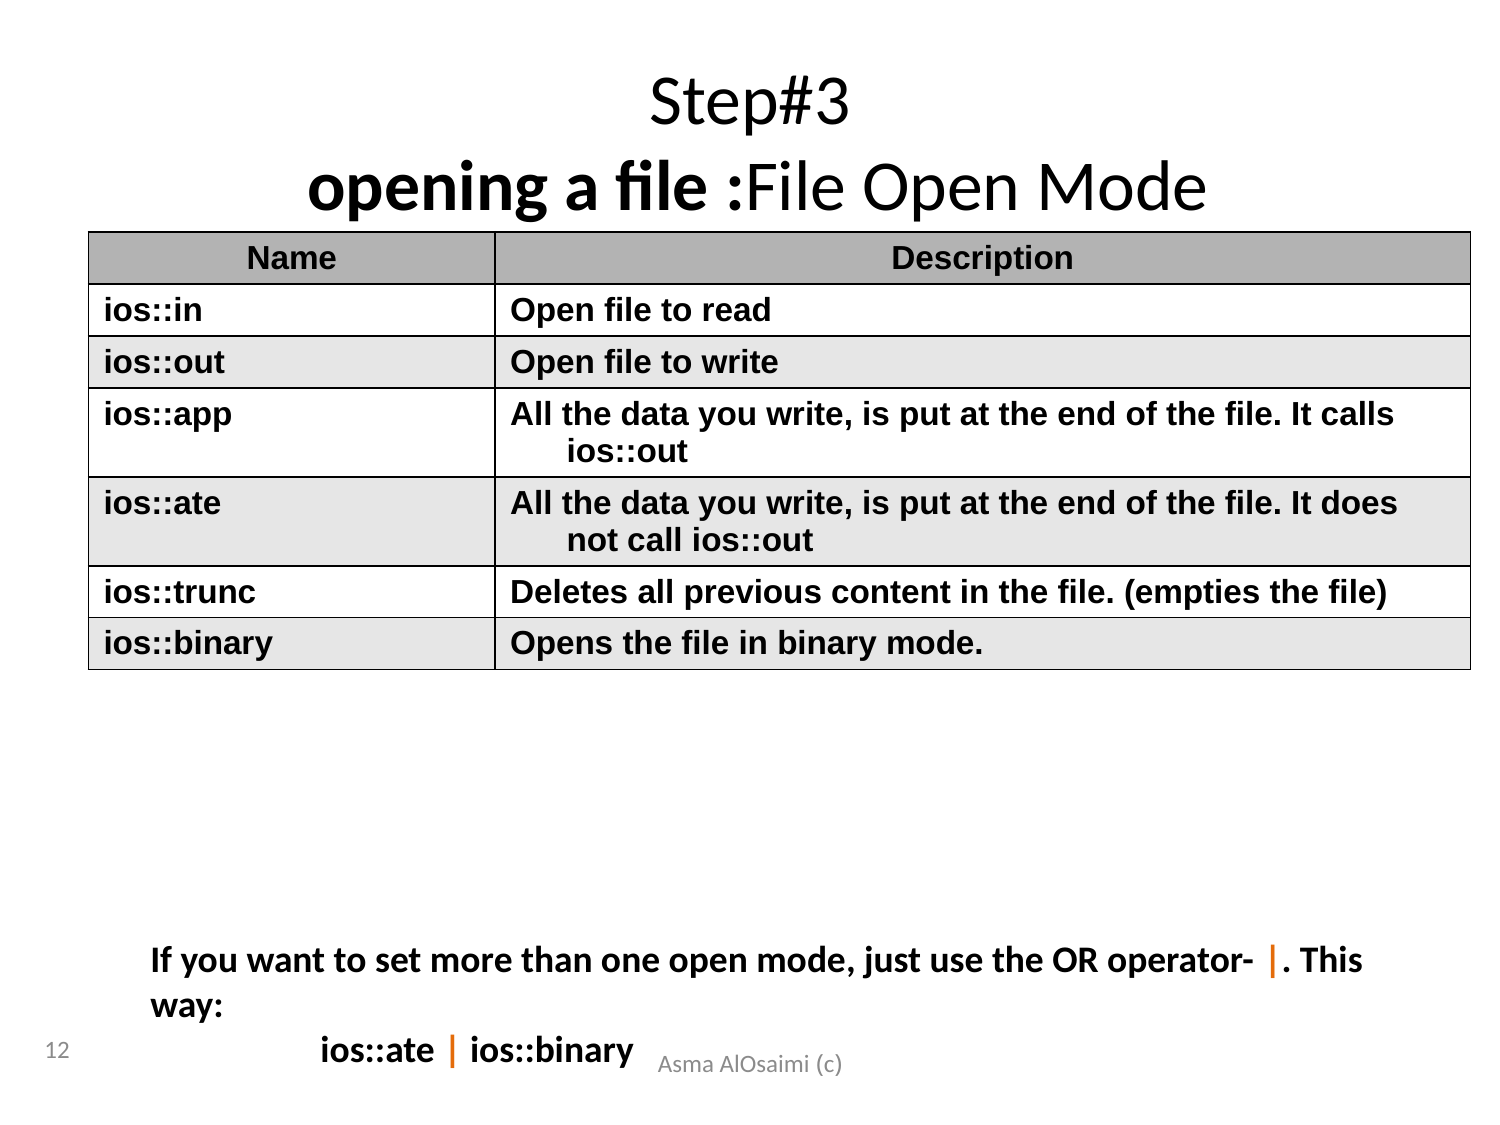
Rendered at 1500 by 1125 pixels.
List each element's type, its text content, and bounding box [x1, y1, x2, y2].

table_header Name [89, 233, 494, 283]
table_cell Open file to write [496, 337, 1470, 387]
text_box If you want to set more than one open mode, just use the OR operator- |. This way: ios::ate | ios::binary [135, 928, 1388, 1078]
table_cell ios::out [89, 337, 494, 387]
table_cell Deletes all previous content in the file. (empties the file) [496, 567, 1470, 617]
table_cell ios::trunc [89, 567, 494, 617]
table_cell Opens the file in binary mode. [496, 618, 1470, 669]
table_header Description [496, 233, 1470, 283]
title Step#3 opening a file :File Open Mode [75, 45, 1425, 233]
table_cell ios::ate [89, 478, 494, 565]
table_cell All the data you write, is put at the end of the file. It does not call ios::out [496, 478, 1470, 565]
slide_number 12 [29, 1011, 380, 1087]
table_cell ios::in [89, 285, 494, 335]
table_cell ios::app [89, 389, 494, 476]
table_cell Open file to read [496, 285, 1470, 335]
table_cell All the data you write, is put at the end of the file. It calls ios::out [496, 389, 1470, 476]
table_cell ios::binary [89, 618, 494, 669]
footer (c) Asma AlOsaimi [512, 1025, 988, 1100]
